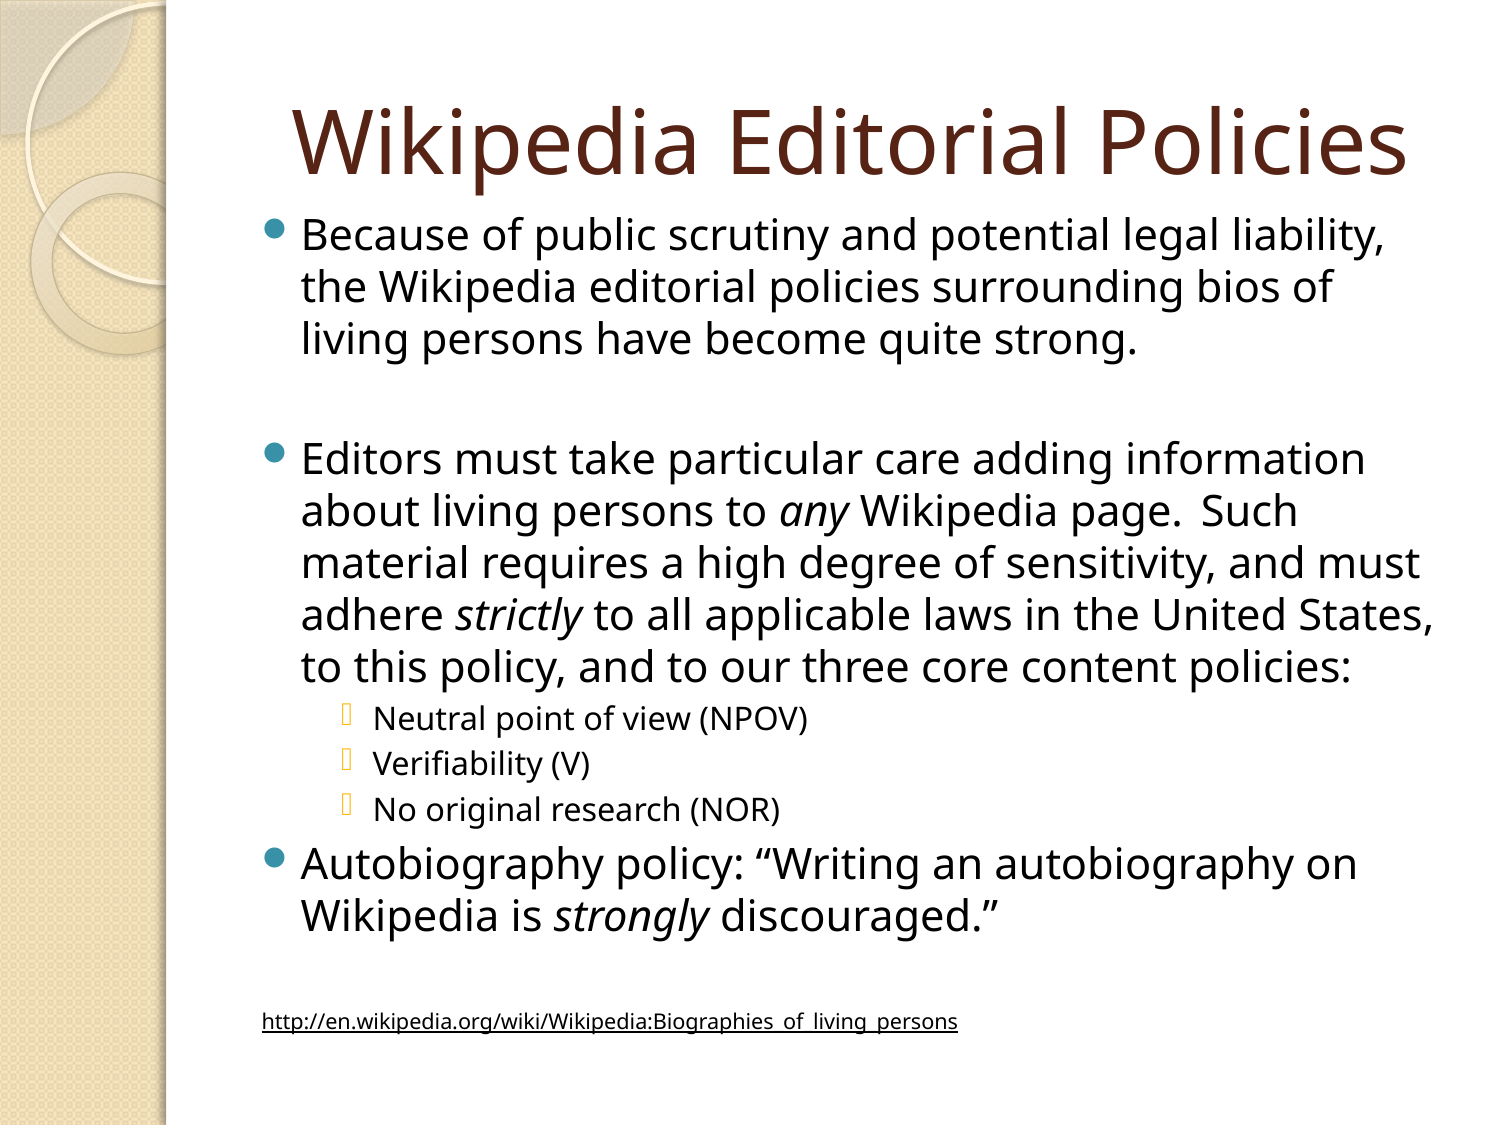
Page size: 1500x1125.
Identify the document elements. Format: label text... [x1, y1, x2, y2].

title Wikipedia Editorial Policies [235, 45, 1466, 199]
list Because of public scrutiny and potential legal liability, the Wikipedia editorial policies surrounding bios of living persons have become quite strong. Editors must take particular care adding information about living persons to any Wikipedia page. Such material requires a high degree of sensitivity, and must adhere strictly to all applicable laws in the United States, to this policy, and to our three core content policies: Neutral point of view (NPOV) Verifiability (V) No original research (NOR) Autobiography policy: “Writing an autobiography on Wikipedia is strongly discouraged.” http://en.wikipedia.org/wiki/Wikipedia:Biographies_of_living_persons [235, 199, 1466, 1101]
